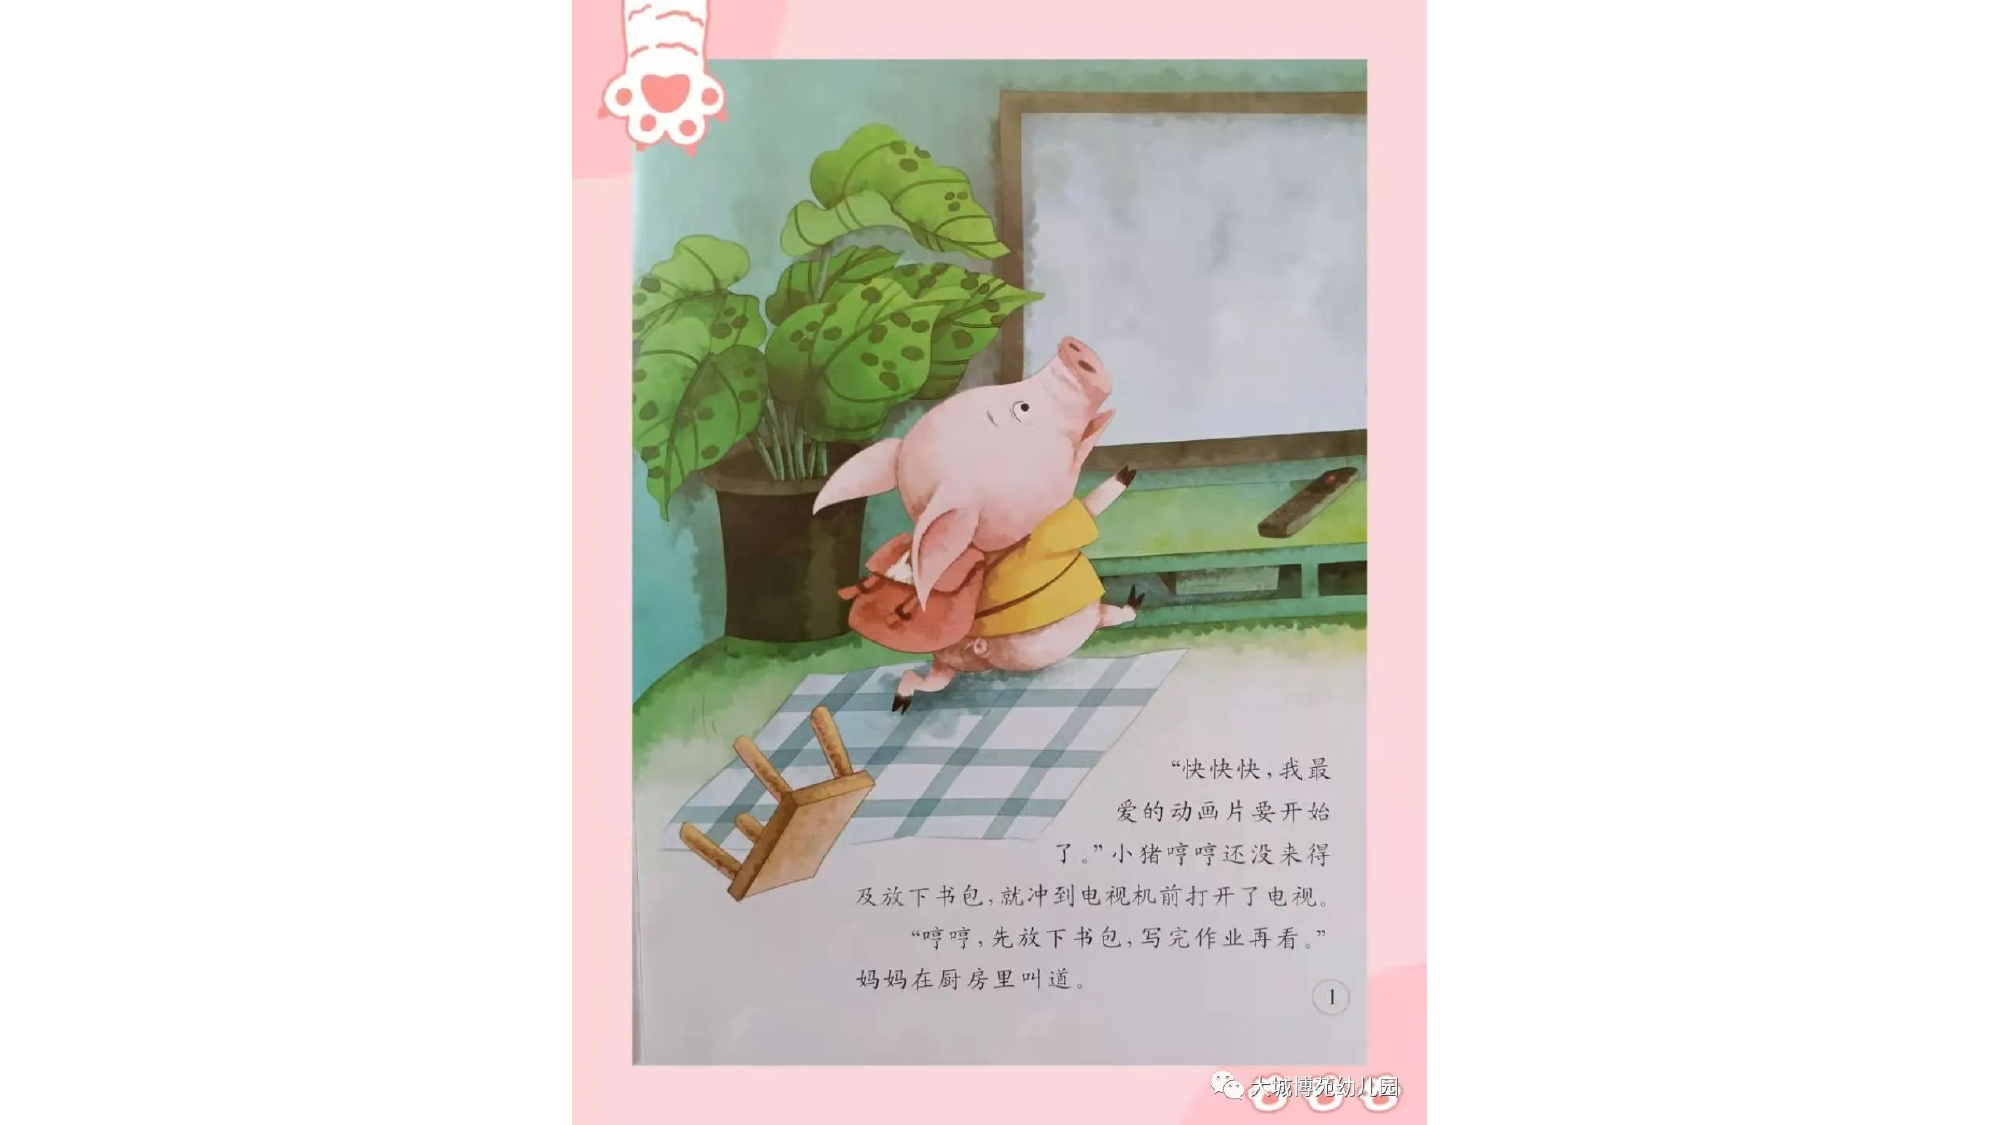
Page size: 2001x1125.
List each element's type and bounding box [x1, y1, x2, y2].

picture [572, 0, 1427, 1125]
